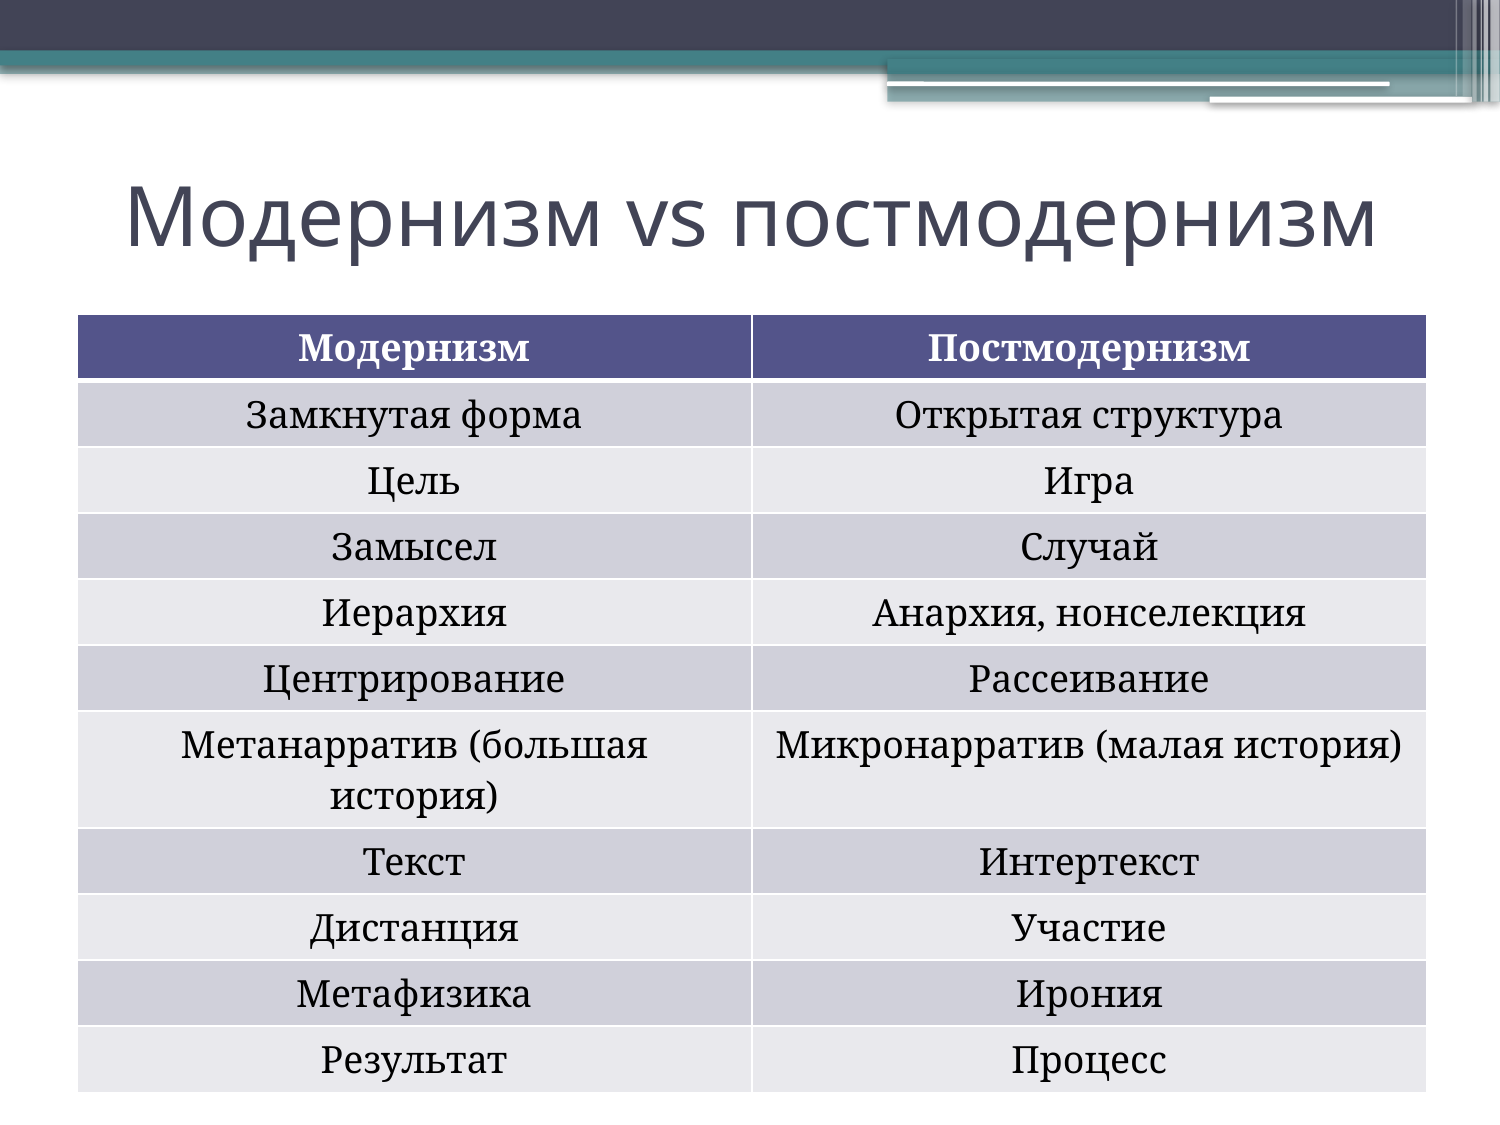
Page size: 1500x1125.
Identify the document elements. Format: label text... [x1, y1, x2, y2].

table_cell Анархия, нонселекция [753, 580, 1426, 644]
table_cell Игра [753, 448, 1426, 512]
table_cell Центрирование [78, 646, 751, 710]
table_cell Рассеивание [753, 646, 1426, 710]
table_cell Ирония [753, 961, 1426, 1025]
table_cell Процесс [753, 1027, 1426, 1092]
table_cell Открытая структура [753, 383, 1426, 446]
table_cell Замкнутая форма [78, 383, 751, 446]
table_cell Дистанция [78, 895, 751, 959]
table_cell Метафизика [78, 961, 751, 1025]
table_cell Текст [78, 829, 751, 893]
title Модернизм vs постмодернизм [76, 125, 1427, 301]
table_cell Результат [78, 1027, 751, 1092]
table_cell Цель [78, 448, 751, 512]
table_cell Метанарратив (большая история) [78, 712, 751, 827]
table_cell Замысел [78, 514, 751, 578]
table_header Модернизм [78, 315, 751, 378]
table_cell Интертекст [753, 829, 1426, 893]
table_cell Иерархия [78, 580, 751, 644]
table_cell Участие [753, 895, 1426, 959]
table_header Постмодернизм [753, 315, 1426, 378]
table_cell Микронарратив (малая история) [753, 712, 1426, 827]
table_cell Случай [753, 514, 1426, 578]
